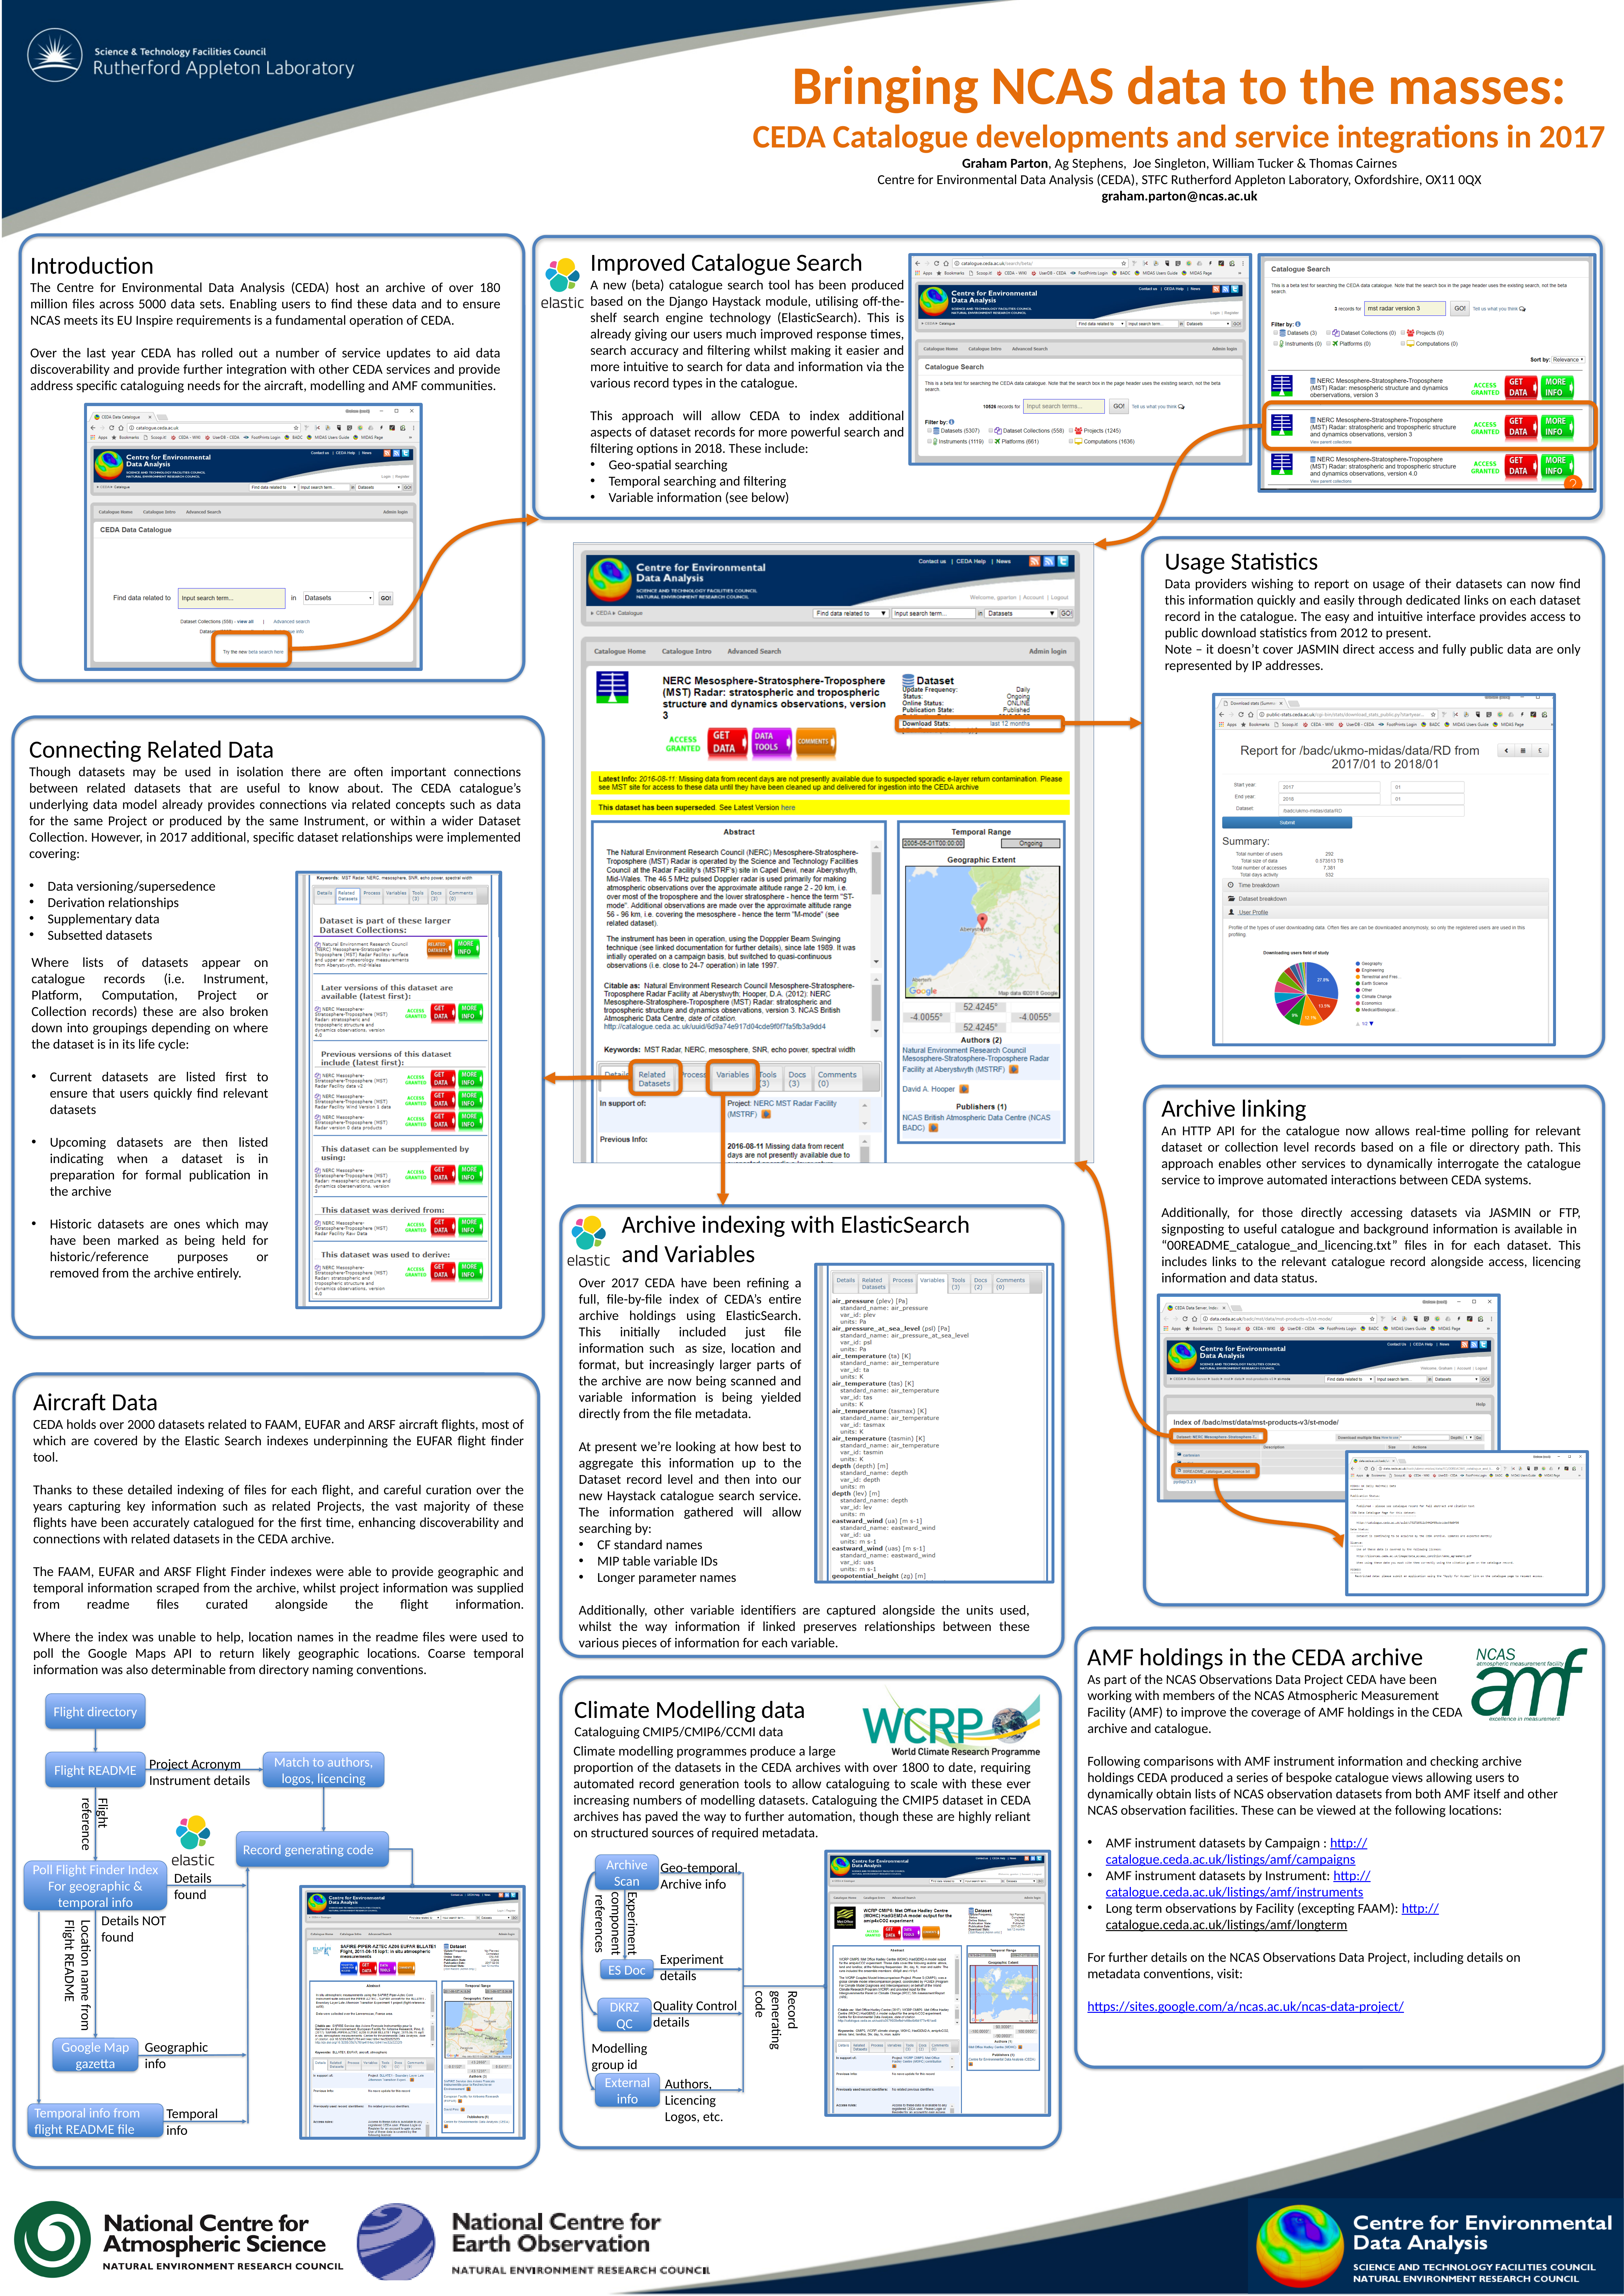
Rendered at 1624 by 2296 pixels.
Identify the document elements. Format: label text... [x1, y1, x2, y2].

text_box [534, 236, 1601, 519]
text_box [561, 1677, 1061, 2148]
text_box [290, 519, 539, 649]
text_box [1074, 1162, 1171, 1436]
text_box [13, 717, 544, 1338]
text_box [561, 1206, 1063, 1657]
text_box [1075, 1628, 1604, 2067]
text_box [1142, 538, 1604, 1057]
picture [3, 2188, 356, 2296]
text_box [1144, 1086, 1604, 1605]
picture [827, 1852, 1048, 2114]
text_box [586, 1855, 828, 2127]
text_box Bringing NCAS data to the masses: CEDA Catalogue developments and service integrations in 2017 Graham Parton, Ag Stephens, Joe Singleton, William Tucker & Thomas Cairnes Centre for Environmental Data Analysis (CEDA), STFC Rutherford Appleton Laboratory, Oxfordshire, OX11 0QX graham.parton@ncas.ac.uk [735, 47, 1624, 273]
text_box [14, 1374, 539, 2168]
picture [2, 0, 1065, 251]
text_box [1094, 425, 1264, 545]
picture [562, 2051, 1624, 2295]
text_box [543, 1077, 631, 1078]
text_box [20, 235, 524, 681]
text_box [573, 542, 1094, 1163]
